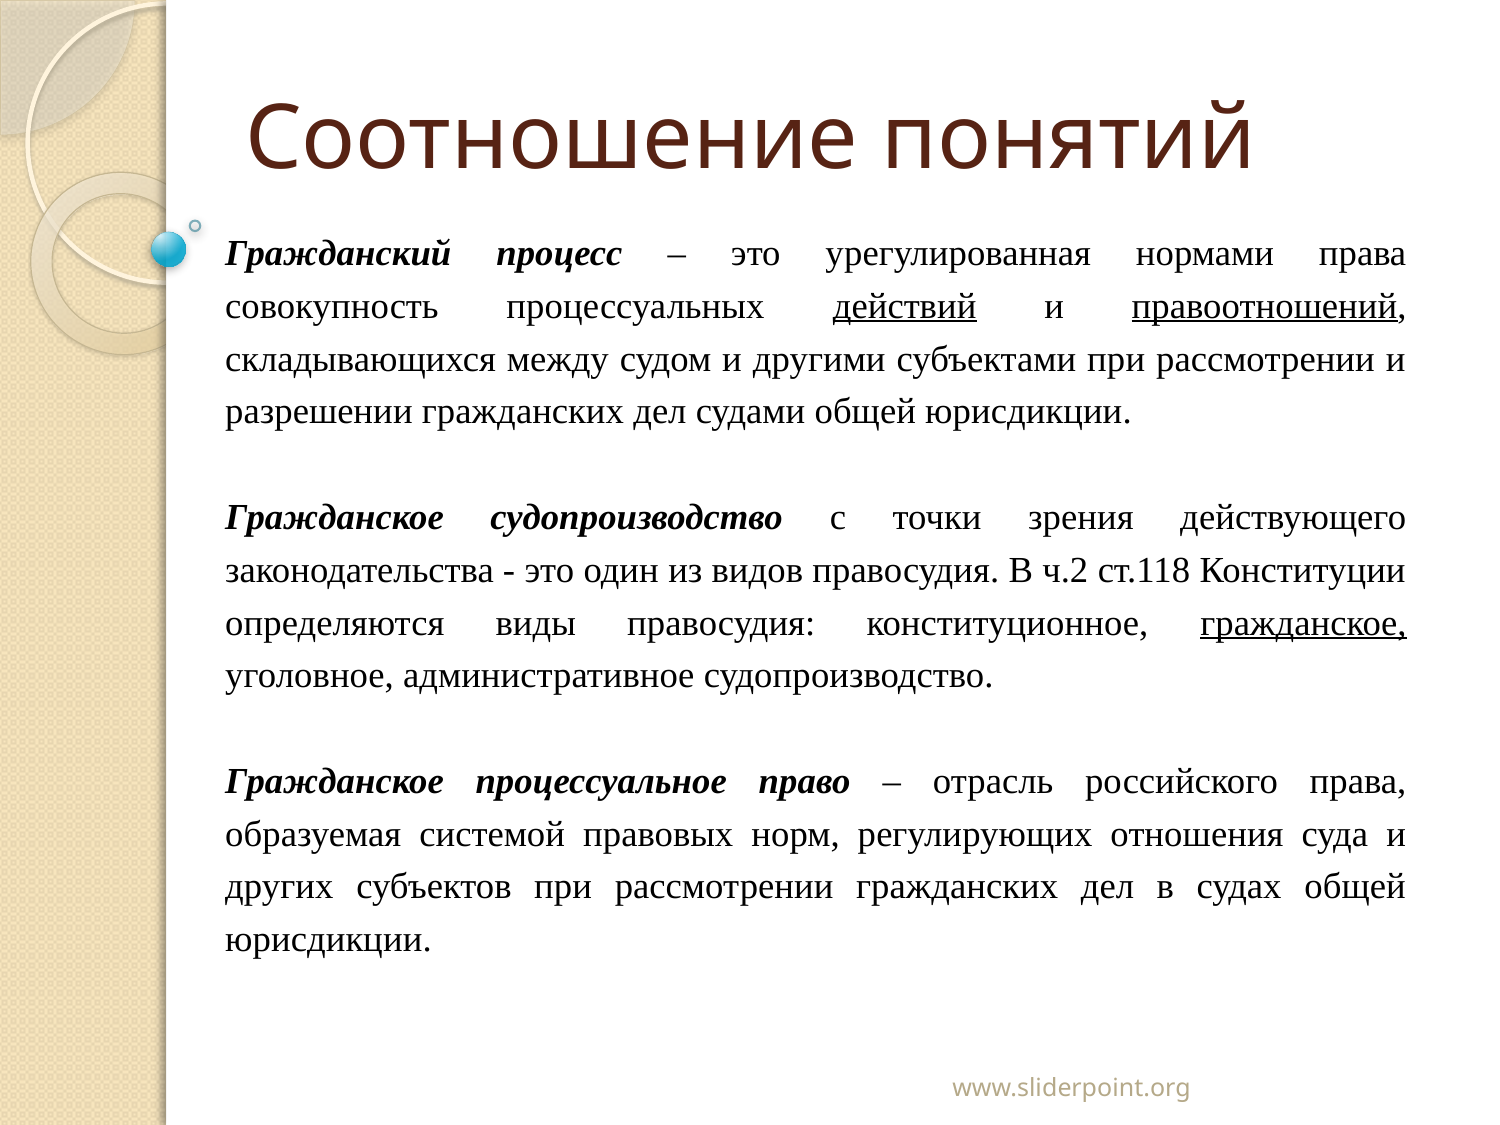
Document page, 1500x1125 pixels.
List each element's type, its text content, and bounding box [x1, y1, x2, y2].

footer www.sliderpoint.org [937, 1034, 1413, 1113]
title Соотношение понятий [230, 66, 1446, 195]
subtitle Гражданский процесс – это урегулированная нормами права совокупность процессуальных действий и правоотношений, складывающихся между судом и другими субъектами при рассмотрении и разрешении гражданских дел судами общей юрисдикции. Гражданское судопроизводство с точки зрения действующего законодательства - это один из видов правосудия. В ч.2 ст.118 Конституции определяются виды правосудия: конституционное, гражданское, уголовное, административное судопроизводство. Гражданское процессуальное право – отрасль российского права, образуемая системой правовых норм, регулирующих отношения суда и других субъектов при рассмотрении гражданских дел в судах общей юрисдикции. [206, 219, 1422, 1035]
